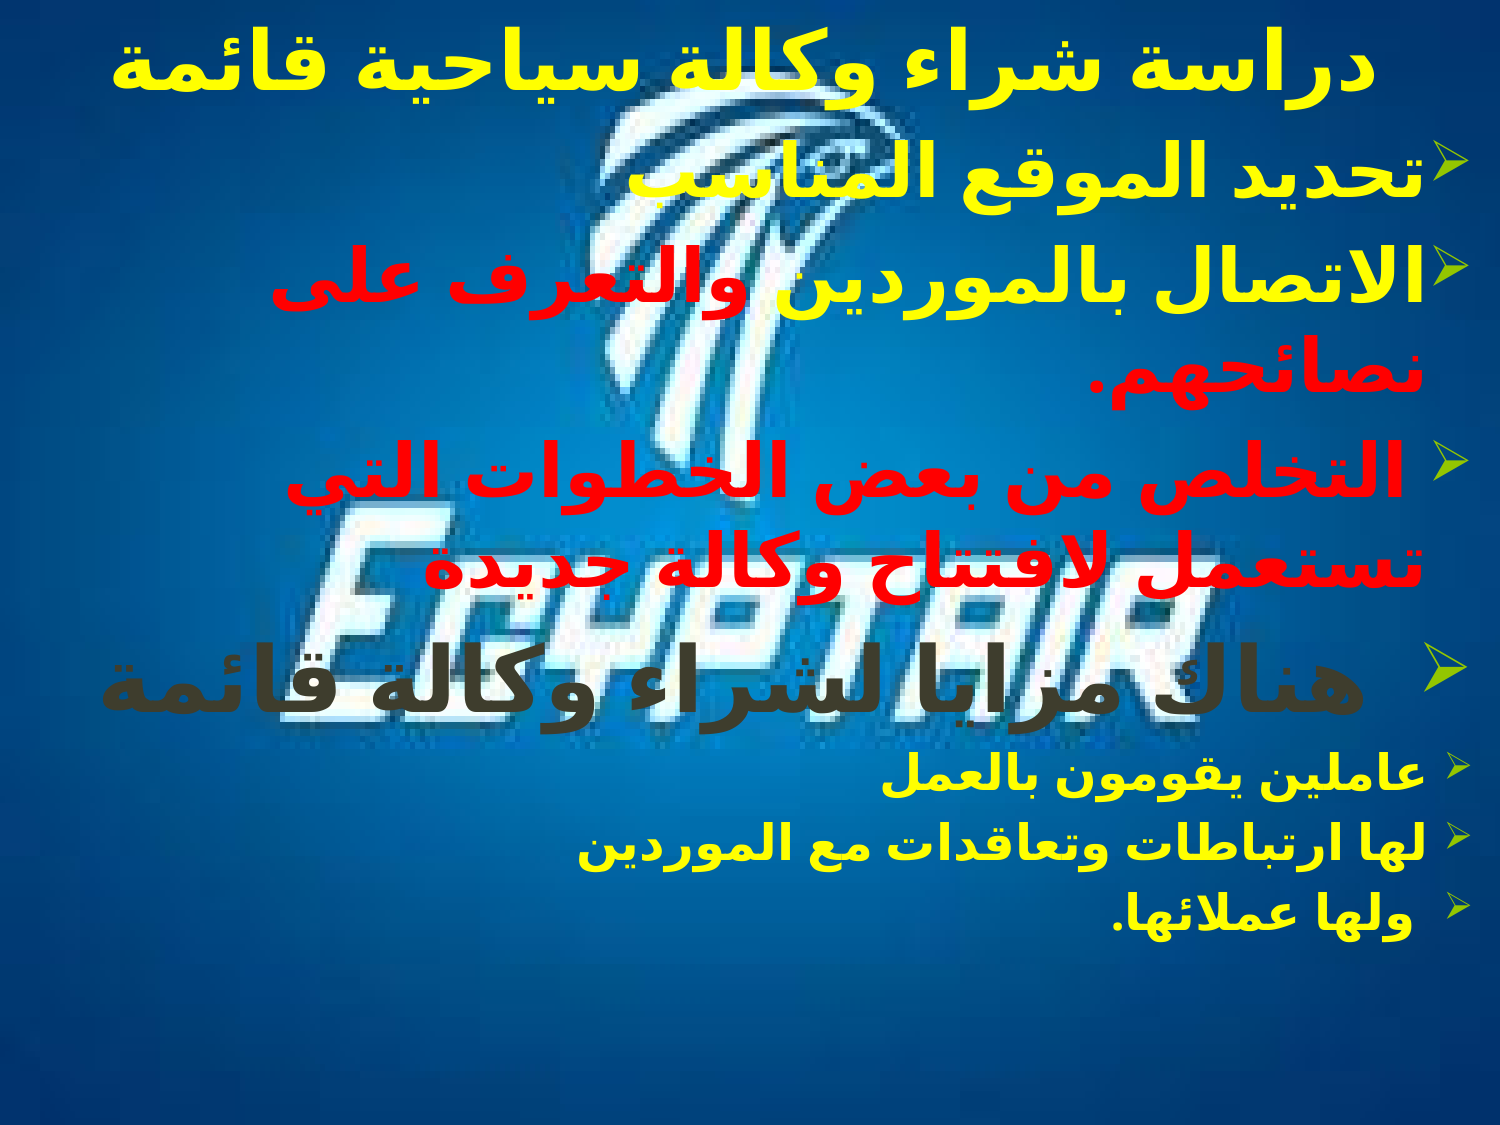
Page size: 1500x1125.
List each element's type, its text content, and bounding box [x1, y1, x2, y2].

list دراسة شراء وكالة سياحية قائمة تحديد الموقع المناسب الاتصال بالموردين والتعرف على نصائحهم. التخلص من بعض الخطوات التي تستعمل لافتتاح وكالة جديدة هناك مزايا لشراء وكالة قائمة عاملين يقومون بالعمل لها ارتباطات وتعاقدات مع الموردين ولها عملائها. [0, 0, 1500, 1125]
